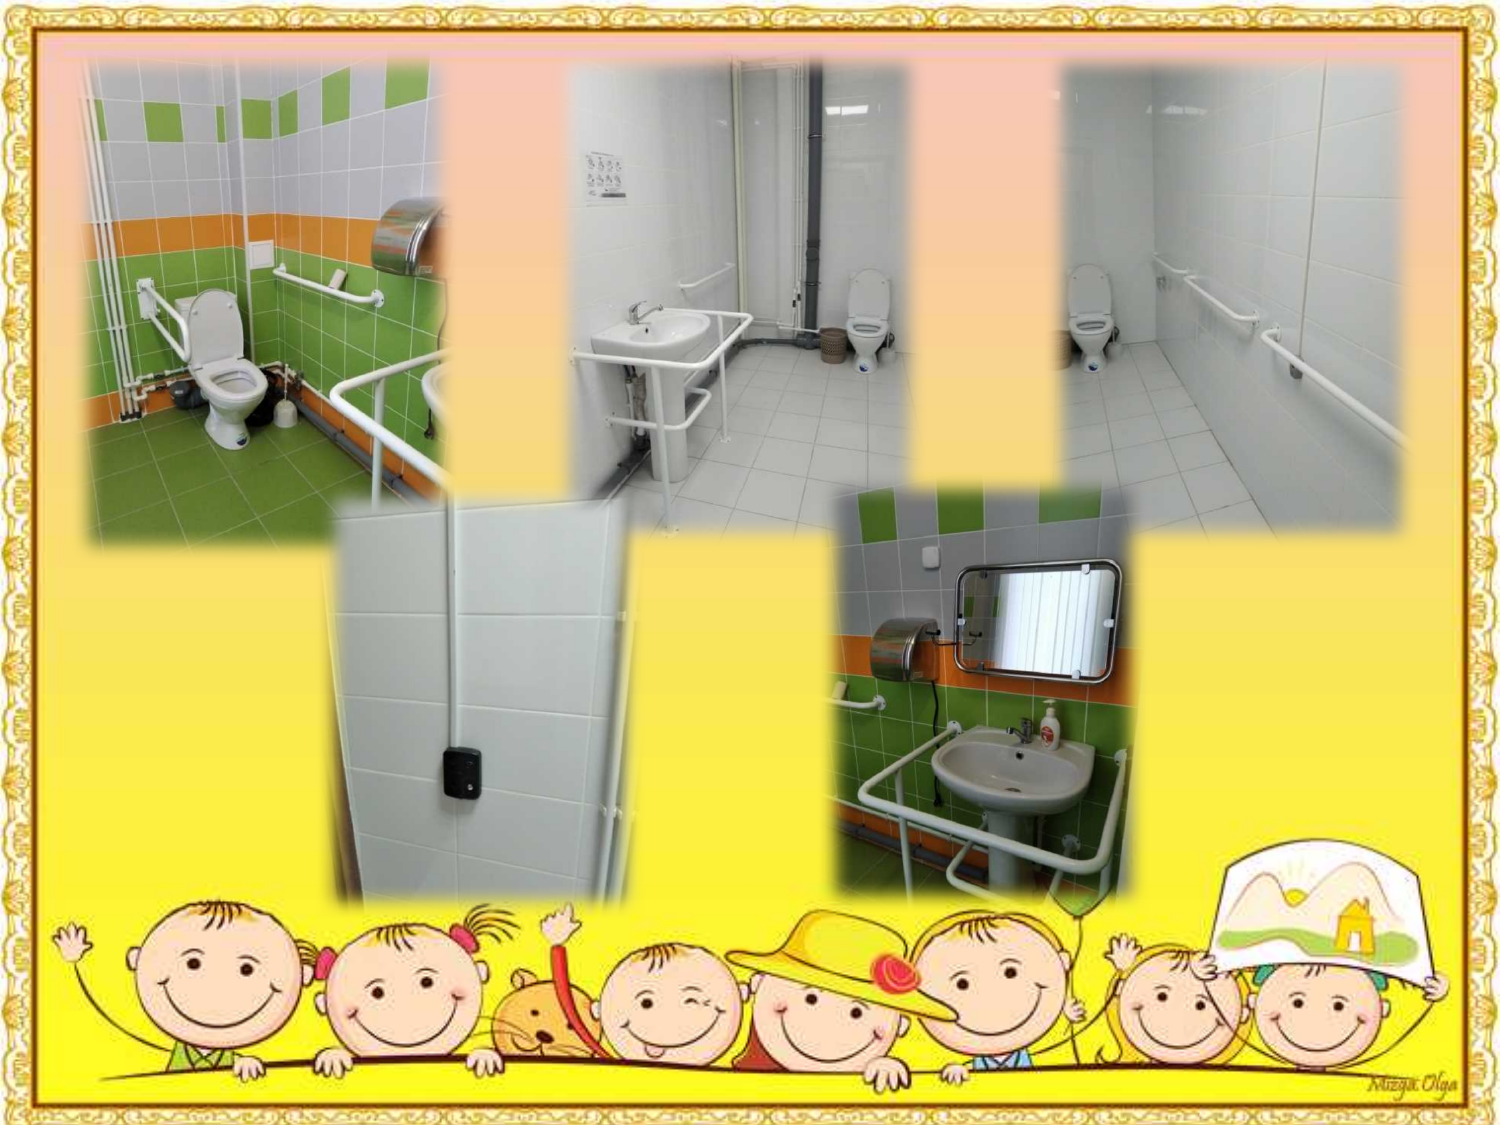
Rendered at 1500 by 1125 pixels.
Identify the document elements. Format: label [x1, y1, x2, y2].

picture [0, 0, 1500, 1125]
list [70, 46, 458, 565]
